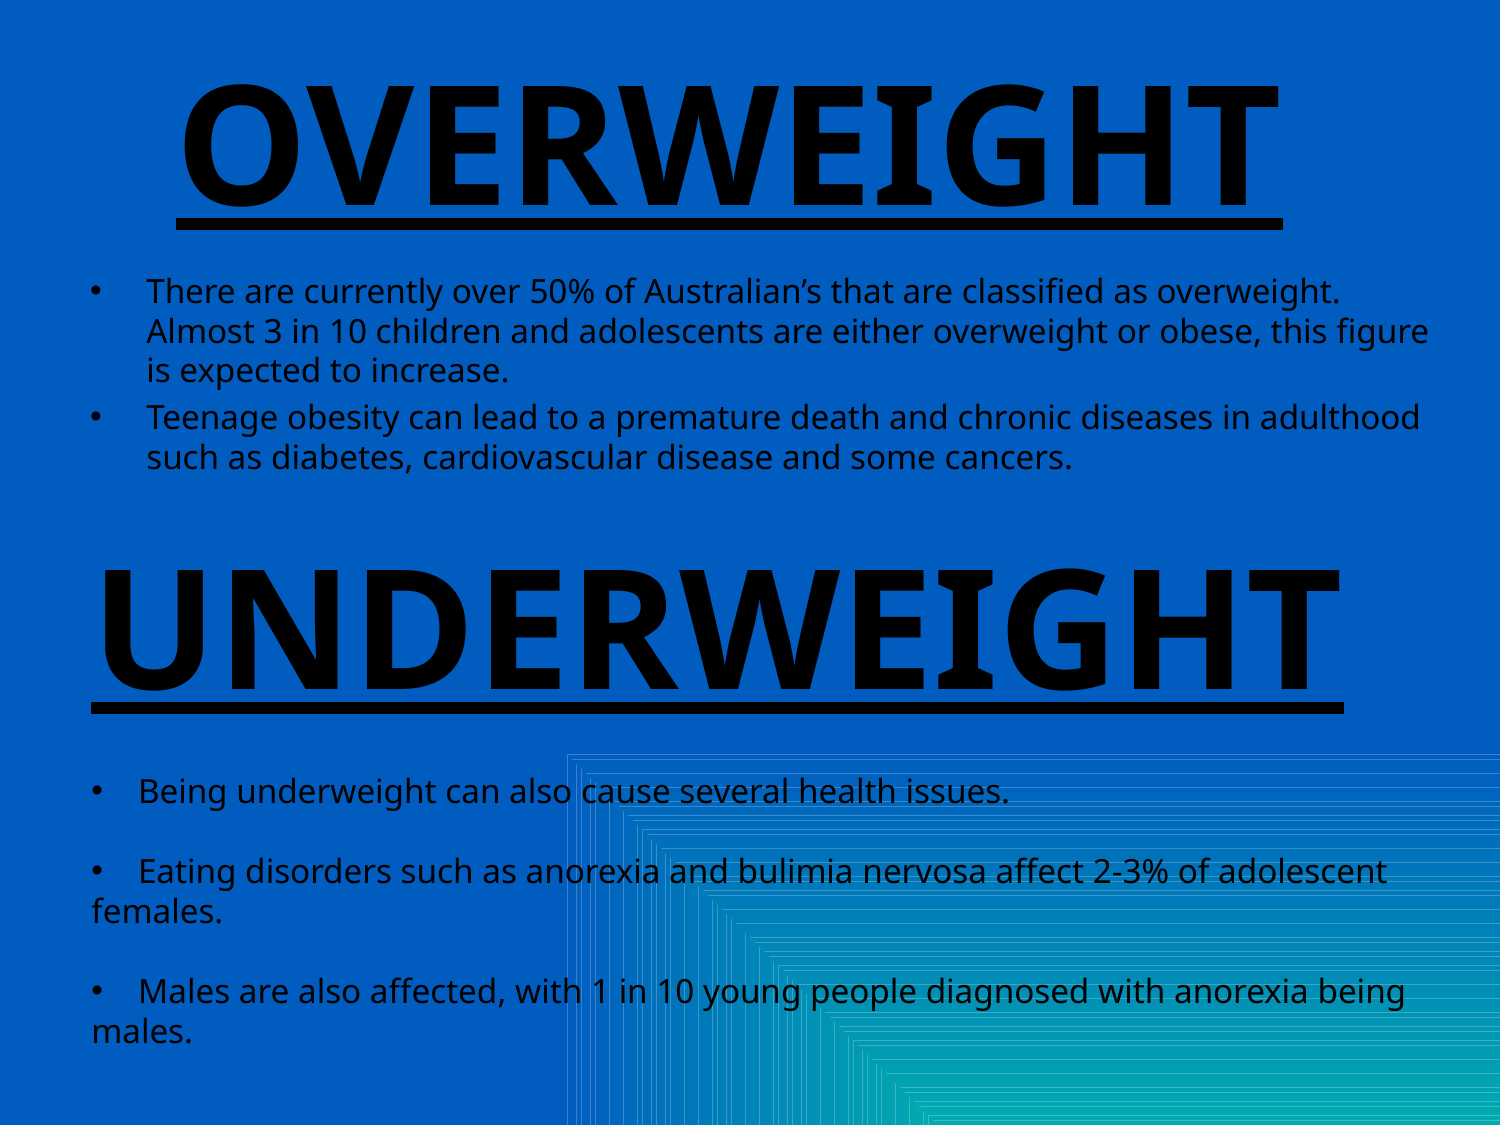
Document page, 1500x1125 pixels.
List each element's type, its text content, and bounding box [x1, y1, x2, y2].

list There are currently over 50% of Australian’s that are classified as overweight. Almost 3 in 10 children and adolescents are either overweight or obese, this figure is expected to increase. Teenage obesity can lead to a premature death and chronic diseases in adulthood such as diabetes, cardiovascular disease and some cancers. [75, 262, 1459, 551]
title OVERWEIGHT [0, 45, 1459, 233]
text_box Being underweight can also cause several health issues. Eating disorders such as anorexia and bulimia nervosa affect 2-3% of adolescent females. Males are also affected, with 1 in 10 young people diagnosed with anorexia being males. [76, 763, 1500, 1058]
text_box UNDERWEIGHT [76, 515, 1500, 730]
